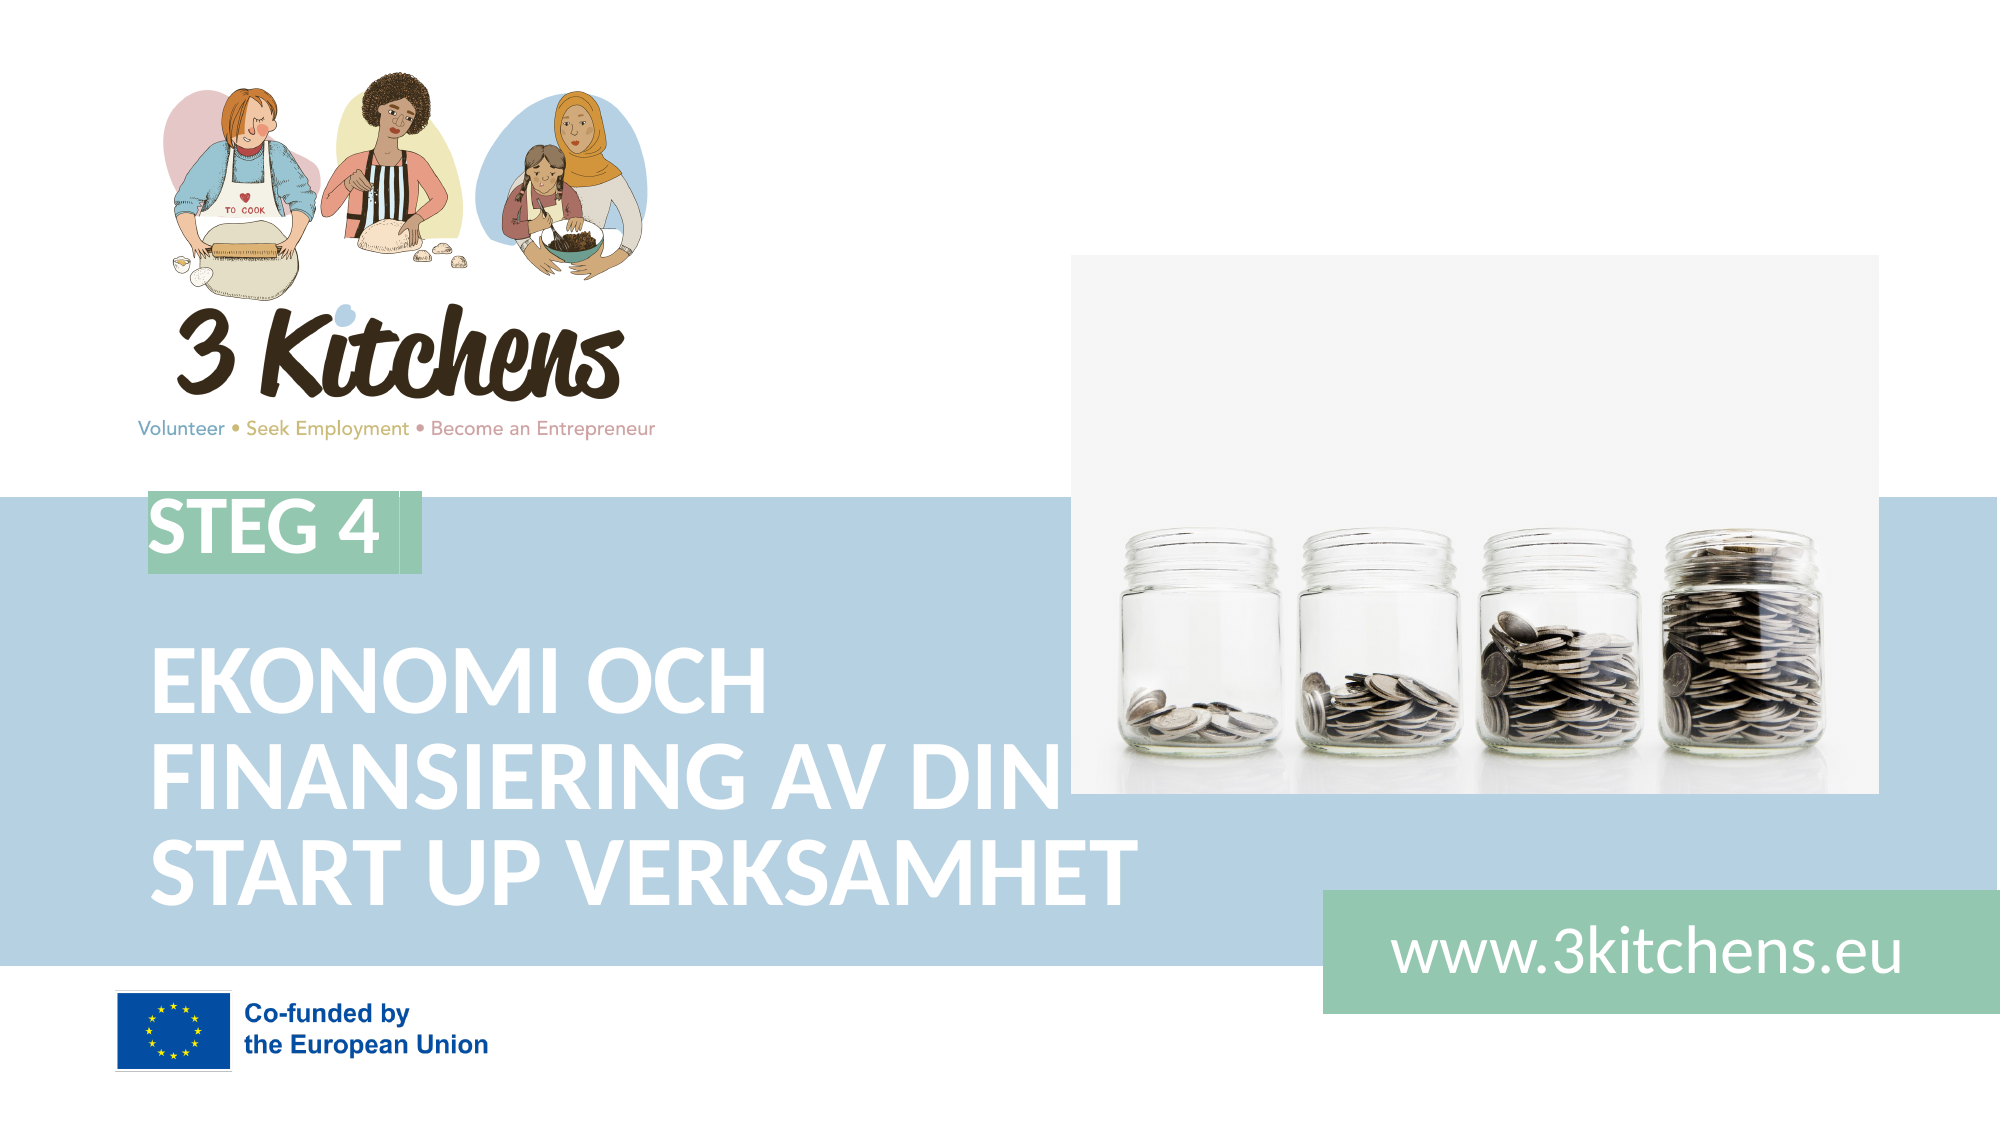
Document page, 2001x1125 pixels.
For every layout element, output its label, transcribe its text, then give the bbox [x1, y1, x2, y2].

text_box EKONOMI OCH FINANSIERING AV DIN START UP VERKSAMHET [134, 630, 1071, 746]
text_box STEG 4 . [132, 466, 979, 555]
list www.3kitchens.eu​​ [1323, 891, 1921, 1012]
picture [112, 988, 516, 1074]
picture [1071, 255, 1879, 794]
picture [105, 25, 712, 465]
